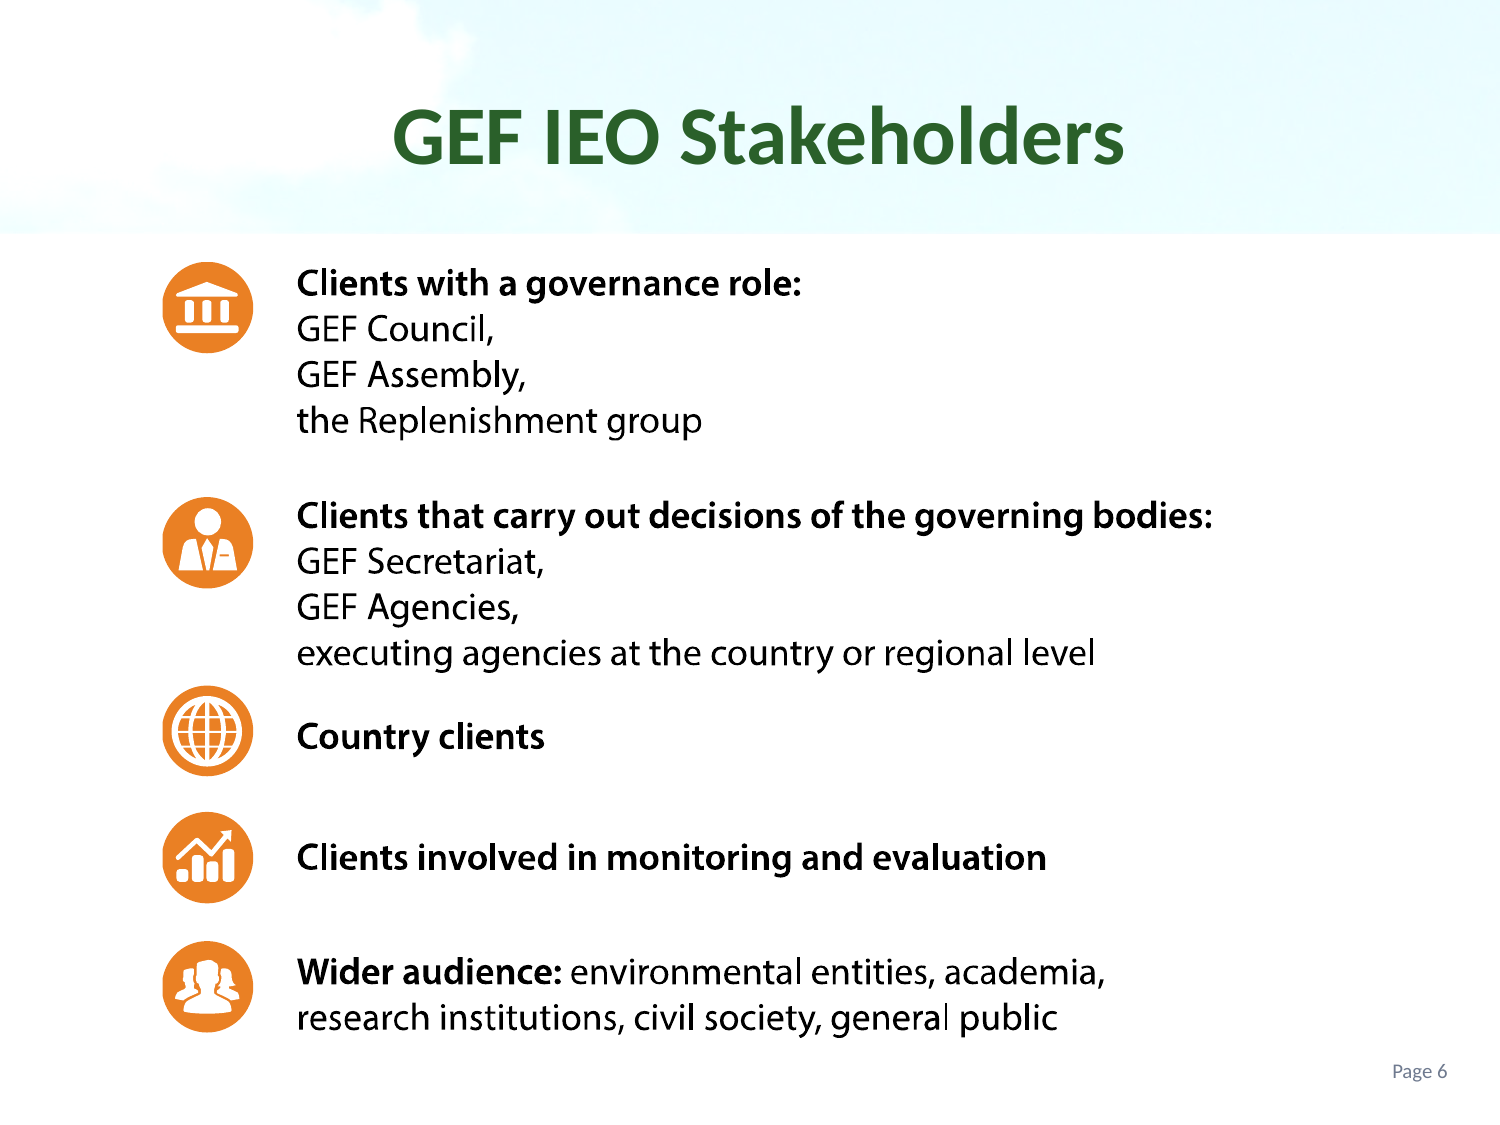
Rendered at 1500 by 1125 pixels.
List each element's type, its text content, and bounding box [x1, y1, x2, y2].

picture [162, 262, 1212, 1038]
title GEF IEO Stakeholders [37, 37, 1463, 225]
